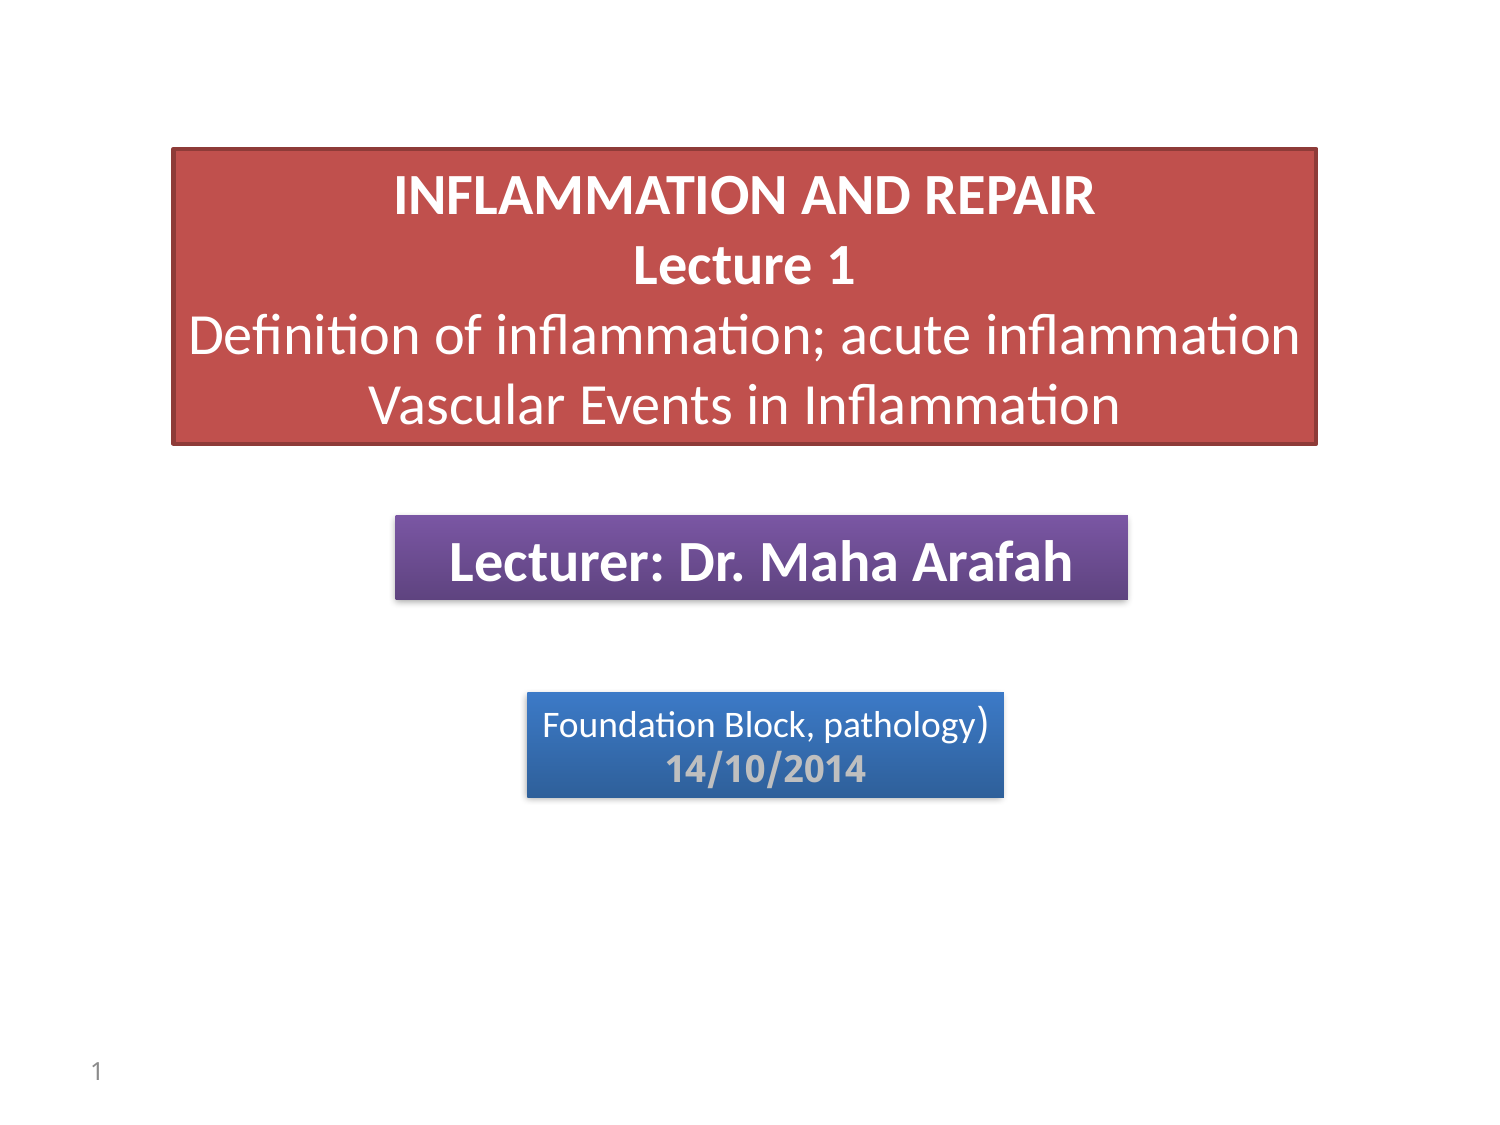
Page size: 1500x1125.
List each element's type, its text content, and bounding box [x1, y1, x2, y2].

text_box INFLAMMATION AND REPAIR Lecture 1 Definition of inflammation; acute inflammation Vascular Events in Inflammation [171, 147, 1318, 446]
text_box Lecturer: Dr. Maha Arafah [395, 515, 1128, 600]
slide_number 1 [75, 1042, 425, 1103]
text_box (Foundation Block, pathology 14/10/2014 [527, 692, 1004, 798]
